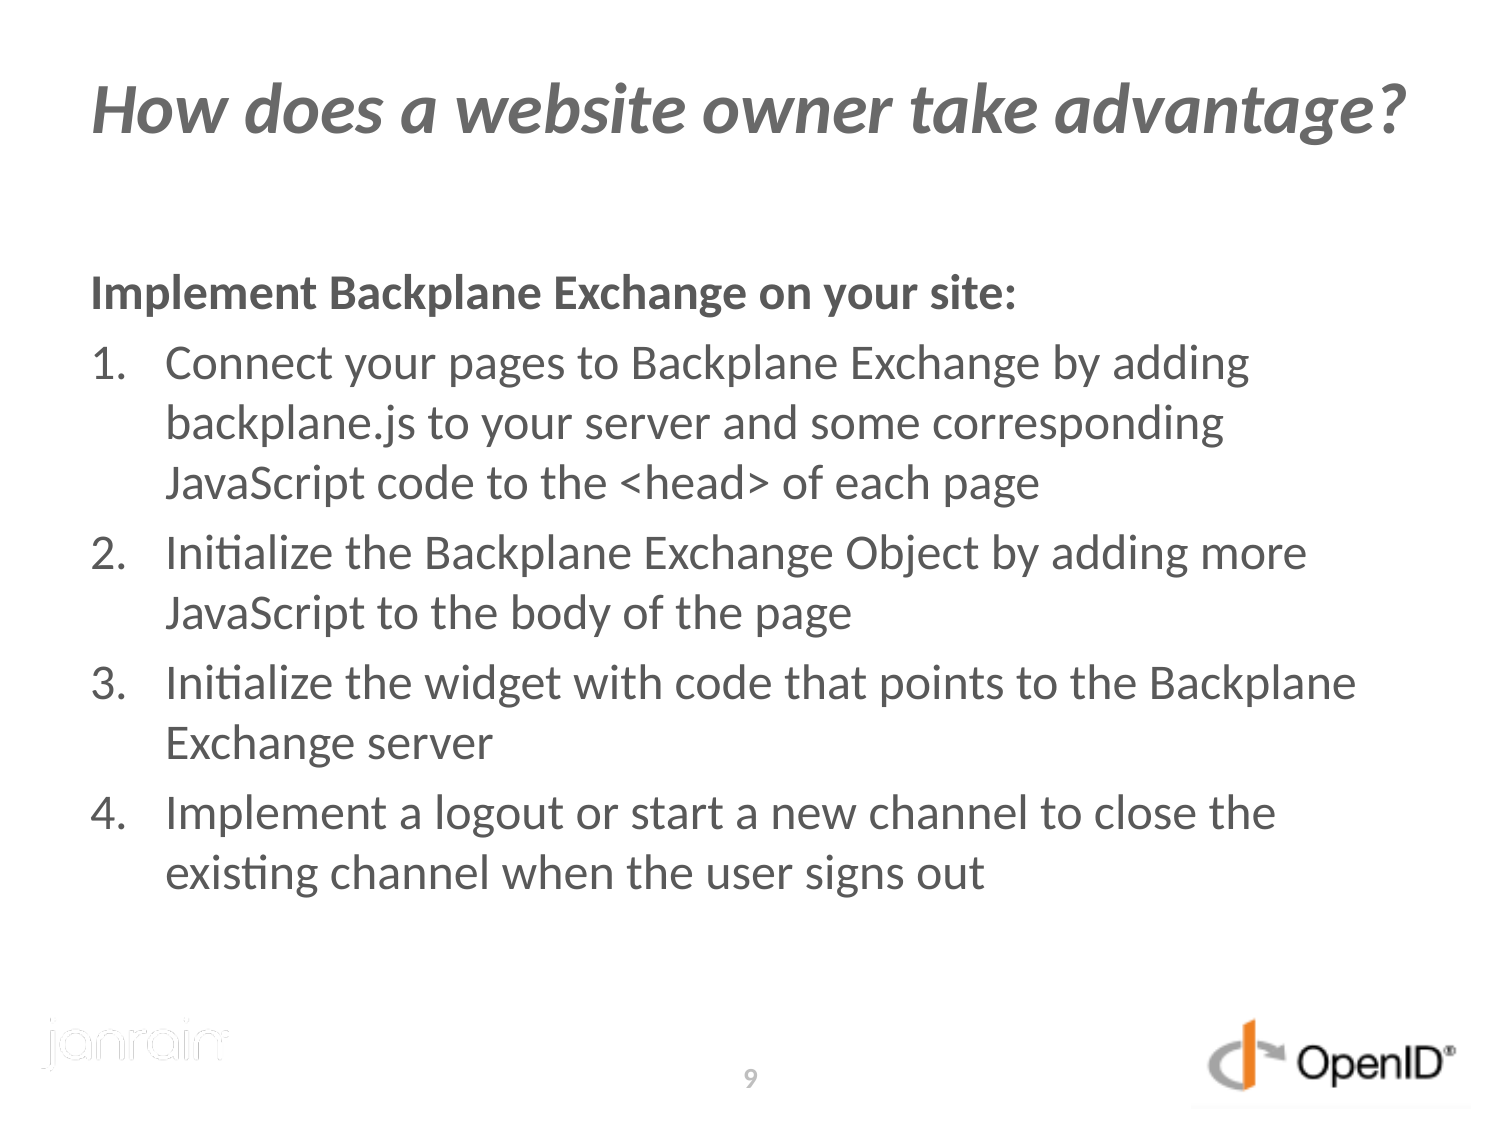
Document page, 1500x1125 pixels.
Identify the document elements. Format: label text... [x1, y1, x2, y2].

picture [41, 1016, 229, 1072]
list Implement Backplane Exchange on your site: Connect your pages to Backplane Exchange by adding backplane.js to your server and some corresponding JavaScript code to the <head> of each page Initialize the Backplane Exchange Object by adding more JavaScript to the body of the page Initialize the widget with code that points to the Backplane Exchange server Implement a logout or start a new channel to close the existing channel when the user signs out [75, 251, 1425, 948]
title How does a website owner take advantage? [75, 11, 1425, 199]
picture [1191, 1006, 1471, 1109]
